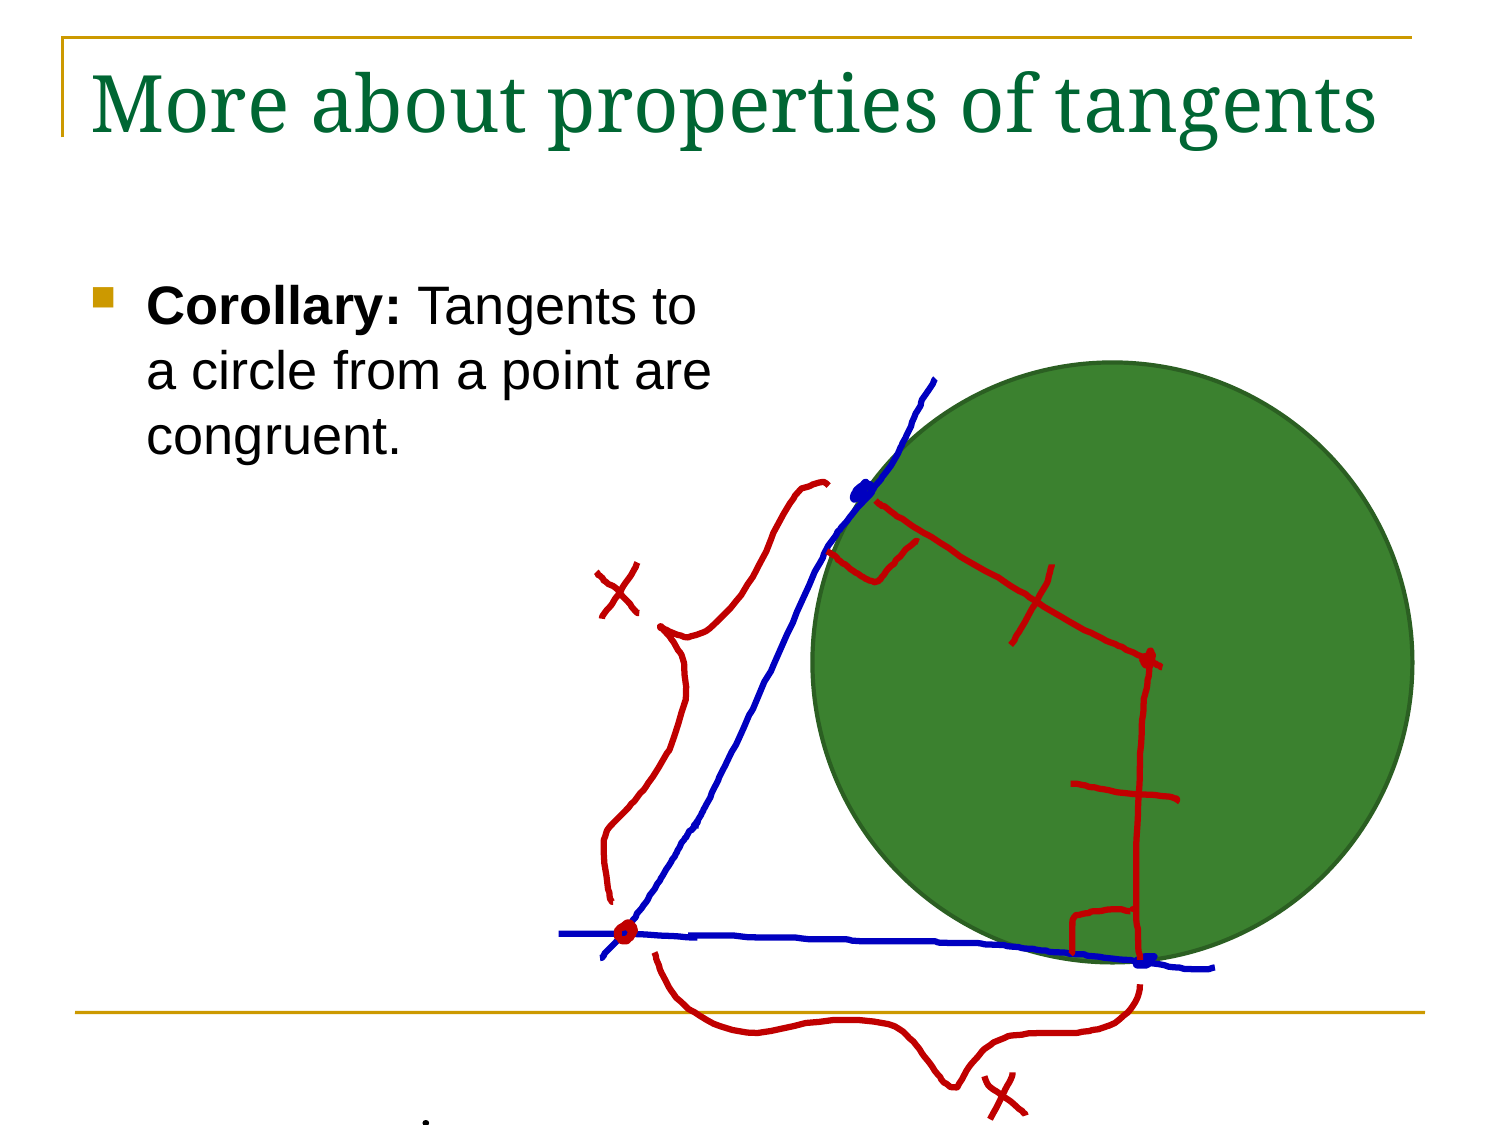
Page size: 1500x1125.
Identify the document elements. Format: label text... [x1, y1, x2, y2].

text_box [1070, 908, 1131, 955]
text_box [1037, 596, 1163, 669]
text_box [558, 932, 616, 936]
text_box [602, 481, 830, 903]
text_box [989, 1072, 1014, 1120]
text_box [810, 360, 1415, 962]
text_box [875, 500, 1036, 601]
text_box [1134, 963, 1151, 967]
text_box [601, 562, 639, 619]
text_box [595, 571, 619, 593]
text_box [826, 540, 919, 583]
text_box [1070, 782, 1178, 803]
title More about properties of tangents [74, 45, 1426, 233]
text_box [695, 378, 937, 829]
text_box [620, 593, 640, 614]
text_box [1138, 662, 1152, 793]
text_box [688, 934, 1216, 971]
text_box [983, 1075, 1002, 1096]
text_box [1135, 796, 1146, 960]
text_box [1003, 1094, 1027, 1116]
list Corollary: Tangents to a circle from a point are congruent. [74, 262, 751, 1051]
text_box [1010, 564, 1053, 646]
text_box [653, 952, 1141, 1089]
text_box [634, 933, 698, 939]
text_box [852, 481, 873, 501]
text_box [1143, 649, 1154, 660]
text_box [616, 921, 636, 942]
text_box [625, 820, 698, 923]
text_box [599, 936, 619, 959]
text_box [1050, 958, 1134, 965]
text_box [1141, 658, 1149, 667]
text_box [1140, 955, 1156, 962]
